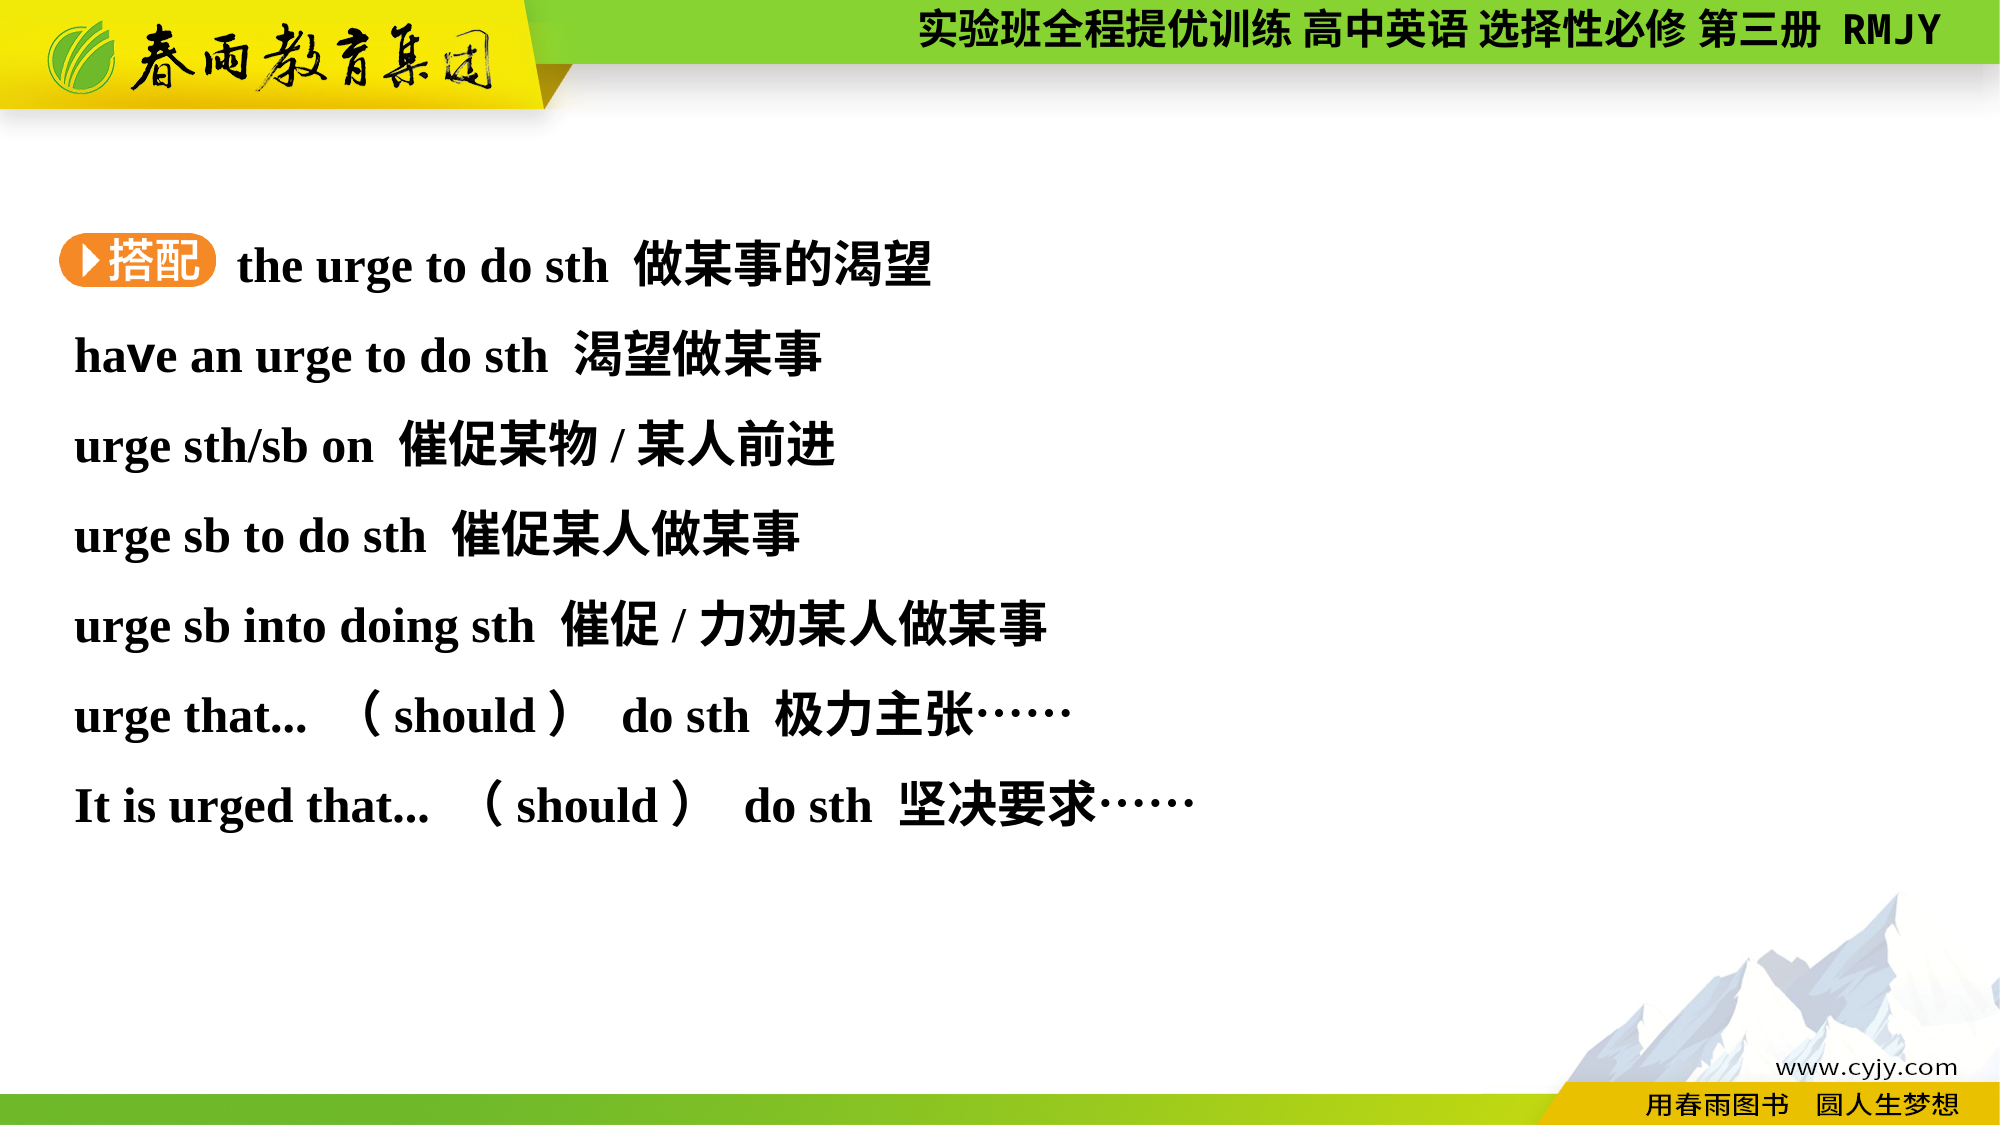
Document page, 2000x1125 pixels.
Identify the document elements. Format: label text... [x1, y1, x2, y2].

list the urge to do sth 做某事的渴望 have an urge to do sth 渴望做某事 urge sth/sb on 催促某物/某人前进 urge sb to do sth 催促某人做某事 urge sb into doing sth 催促/力劝某人做某事 urge that... （should） do sth 极力主张…… It is urged that... （should） do sth 坚决要求…… [59, 194, 1944, 846]
picture [0, 0, 2000, 1125]
